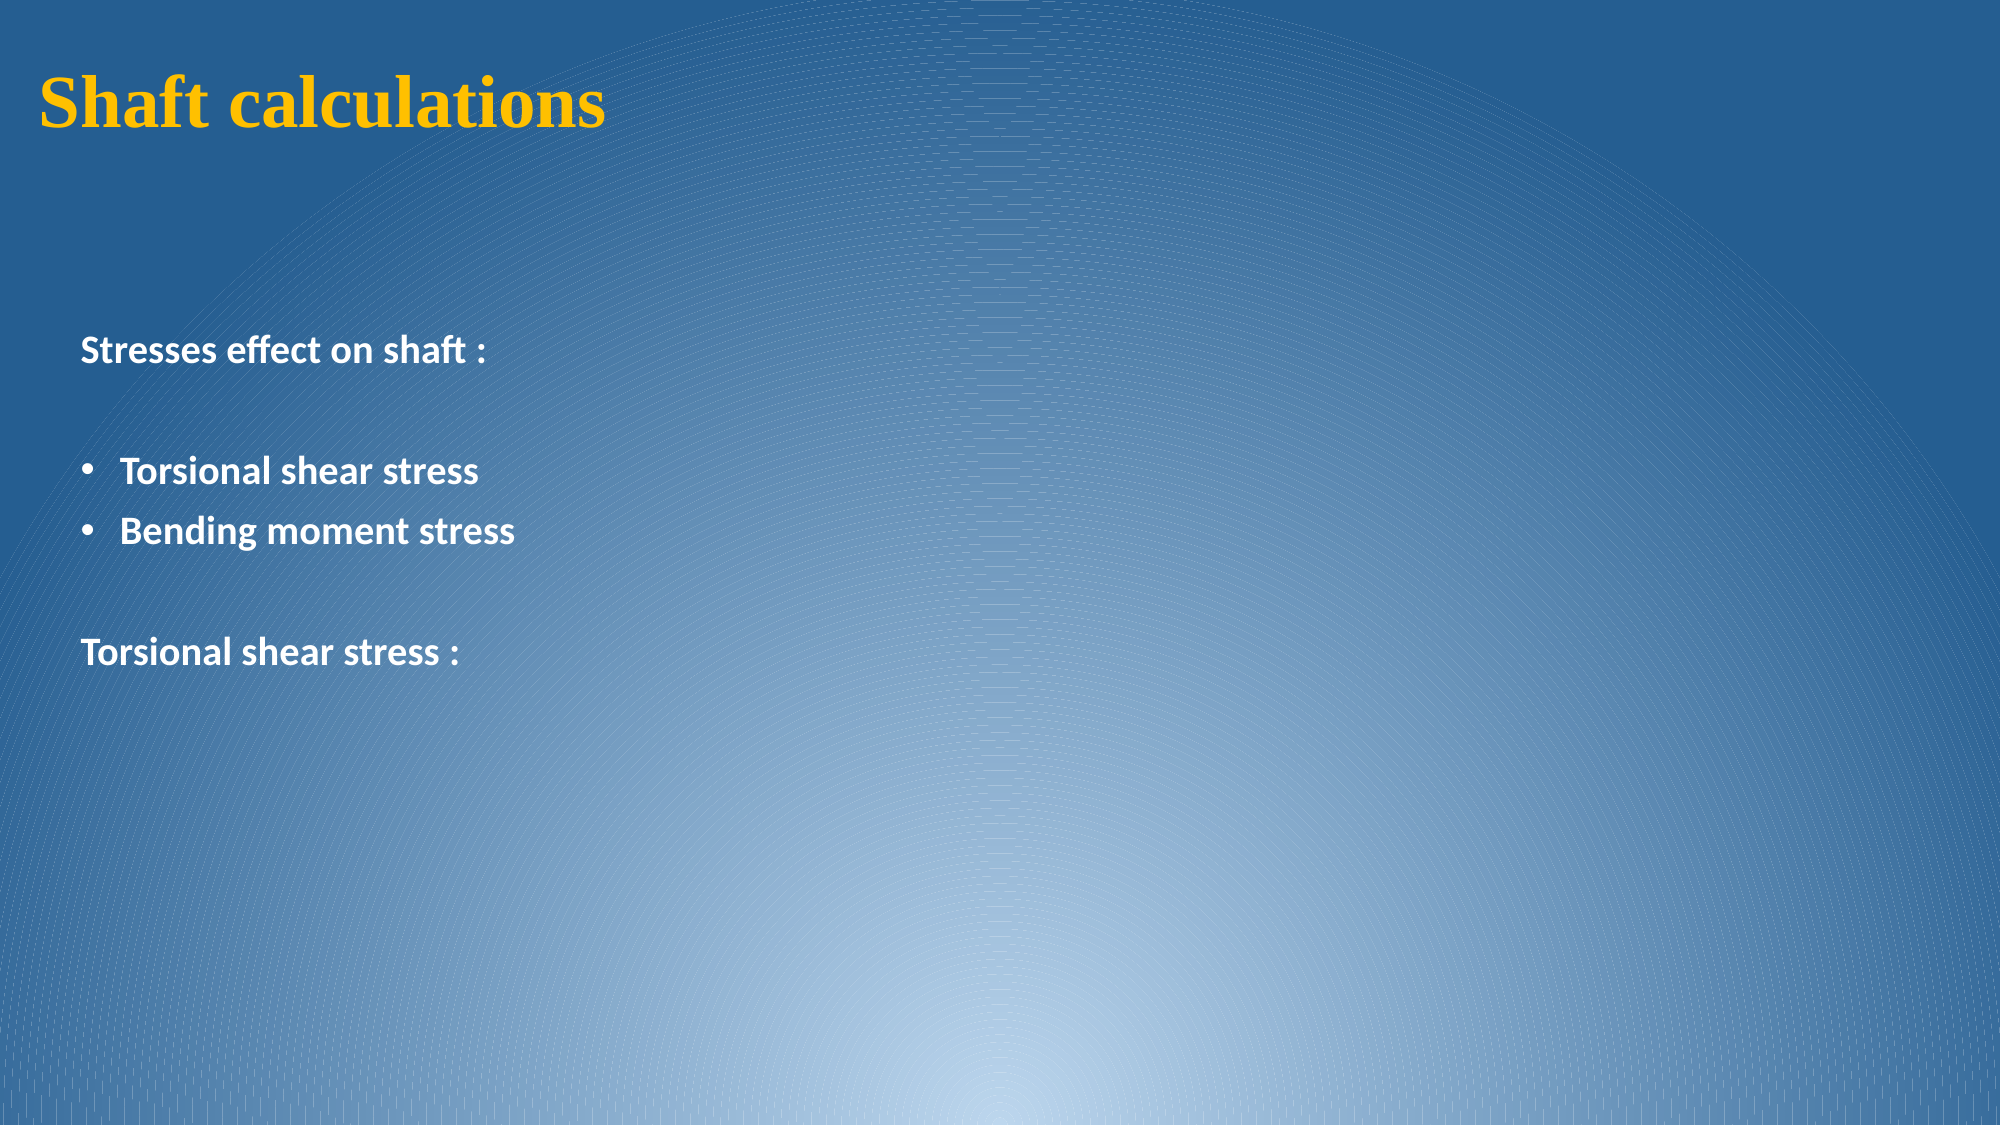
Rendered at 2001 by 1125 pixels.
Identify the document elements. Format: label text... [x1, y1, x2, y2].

title Shaft calculations [23, 49, 1749, 267]
